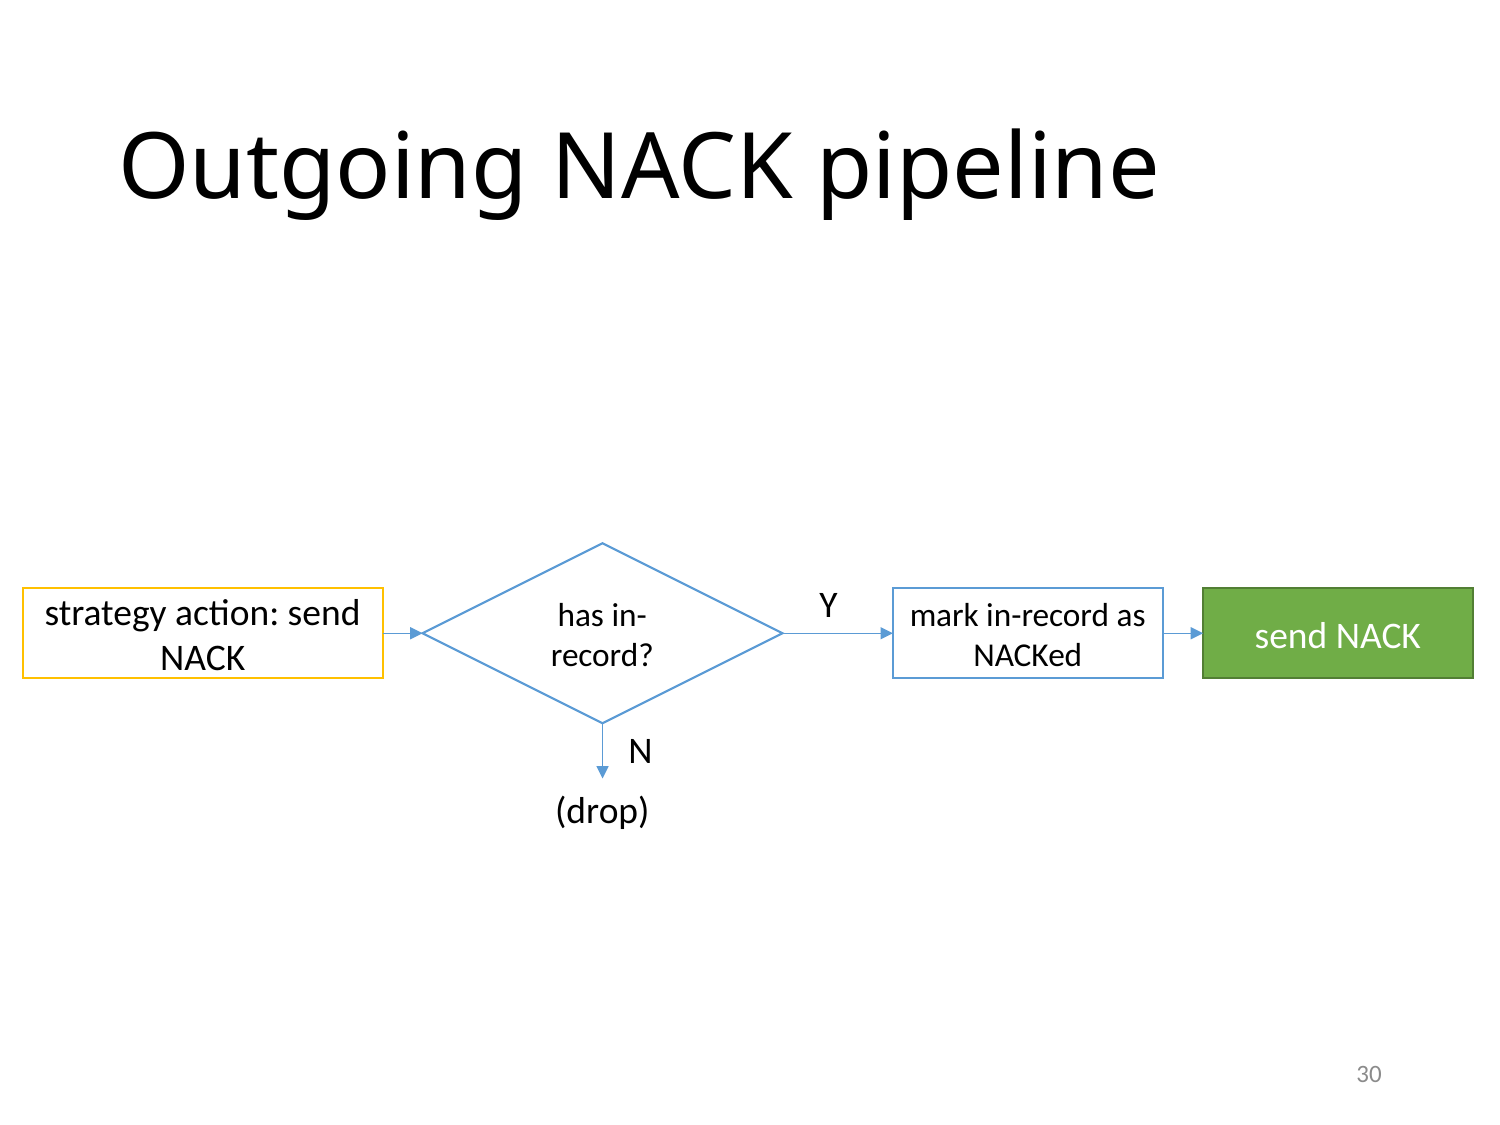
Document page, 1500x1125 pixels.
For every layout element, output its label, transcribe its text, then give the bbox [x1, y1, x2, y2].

title Outgoing NACK pipeline [103, 59, 1397, 278]
text_box (drop) [540, 778, 665, 839]
text_box Y [804, 572, 853, 633]
text_box send NACK [1202, 587, 1474, 679]
text_box N [613, 718, 668, 779]
slide_number 30 [1059, 1042, 1397, 1103]
text_box has in-record? [422, 542, 785, 725]
text_box mark in-record as NACKed [892, 587, 1164, 679]
text_box strategy action: send NACK [22, 587, 384, 679]
